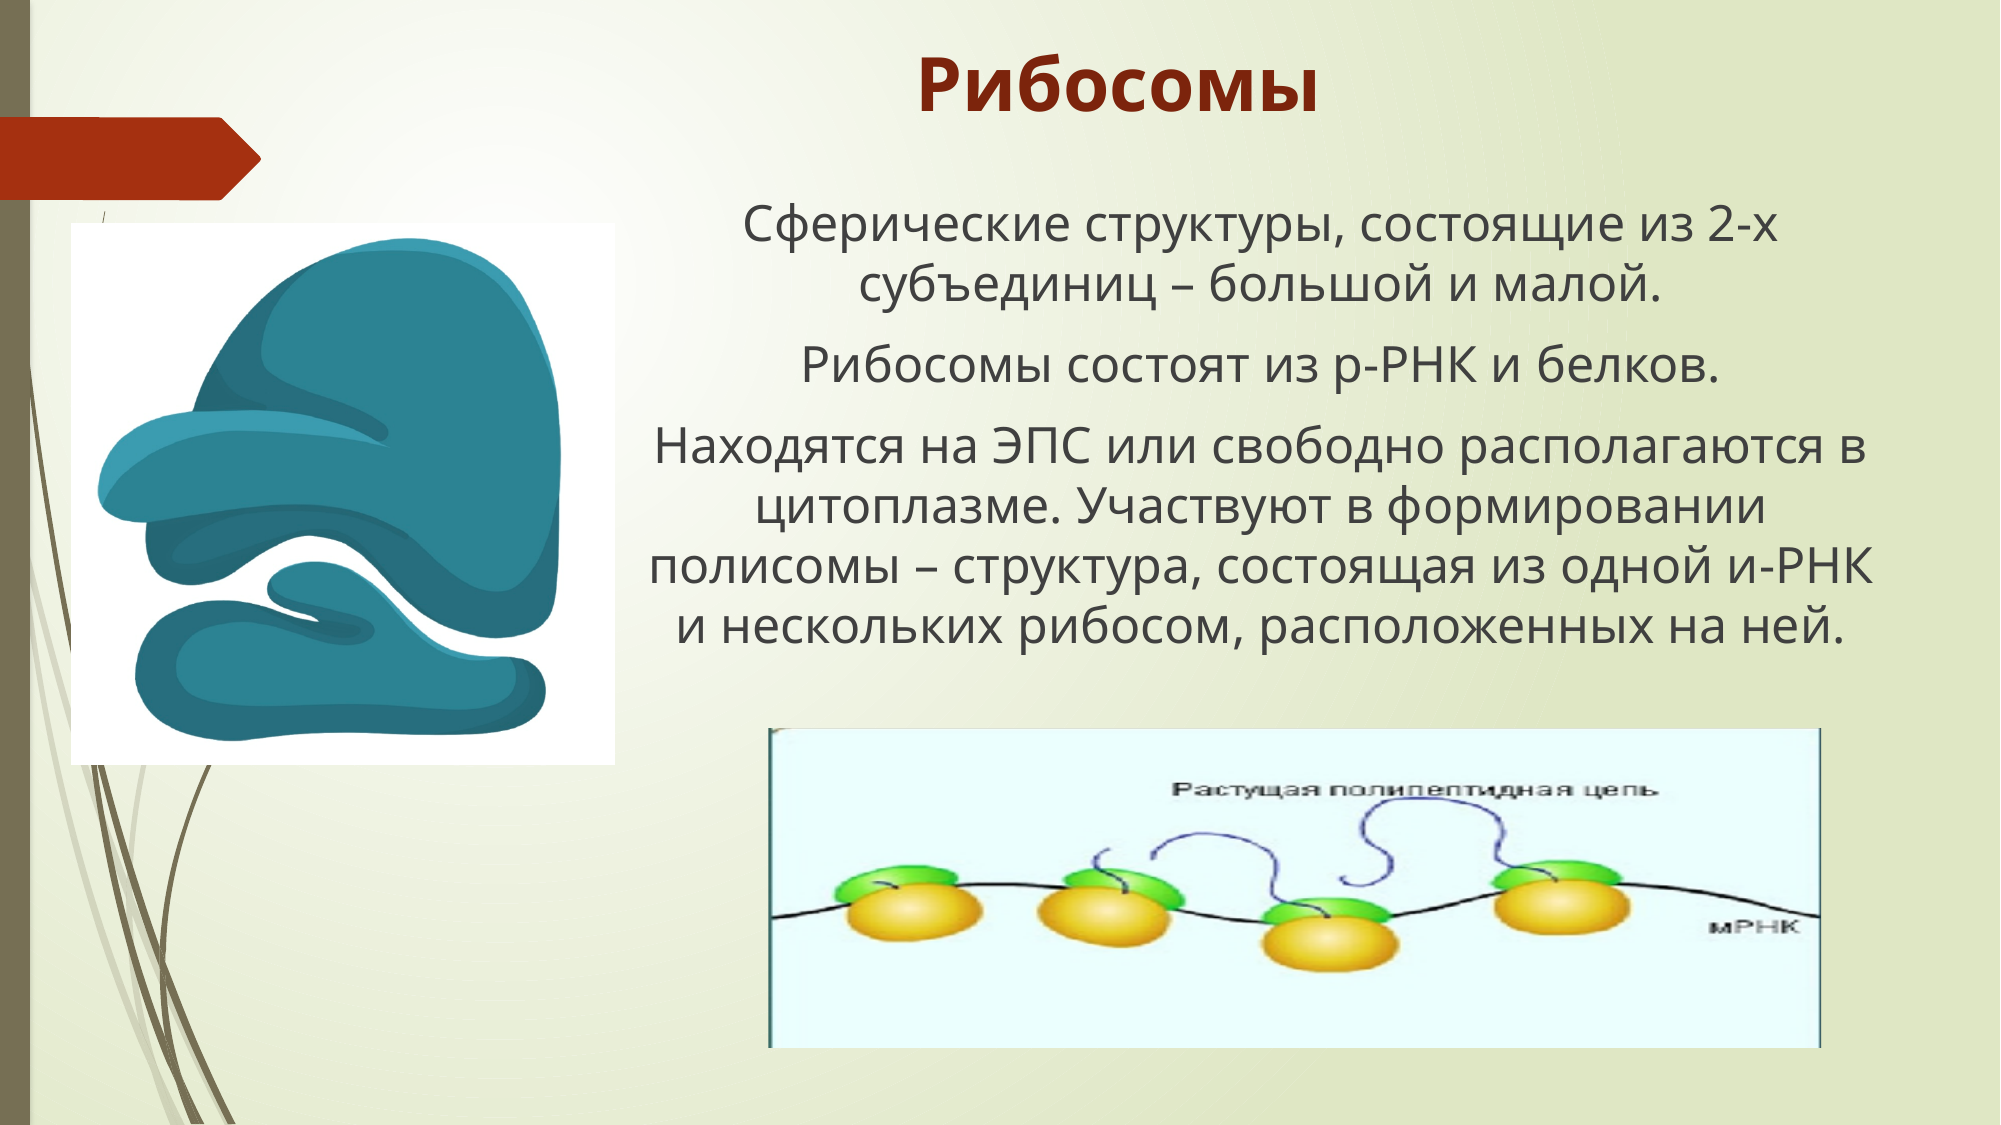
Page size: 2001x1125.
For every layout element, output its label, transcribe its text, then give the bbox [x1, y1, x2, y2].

title Рибосомы [350, 28, 1888, 156]
list Сферические структуры, состоящие из 2-х субъединиц – большой и малой. Рибосомы состоят из р-РНК и белков. Находятся на ЭПС или свободно располагаются в цитоплазме. Участвуют в формировании полисомы – структура, состоящая из одной и-РНК и нескольких рибосом, расположенных на ней. [614, 184, 1908, 804]
picture [71, 223, 615, 765]
picture [768, 728, 1822, 1048]
